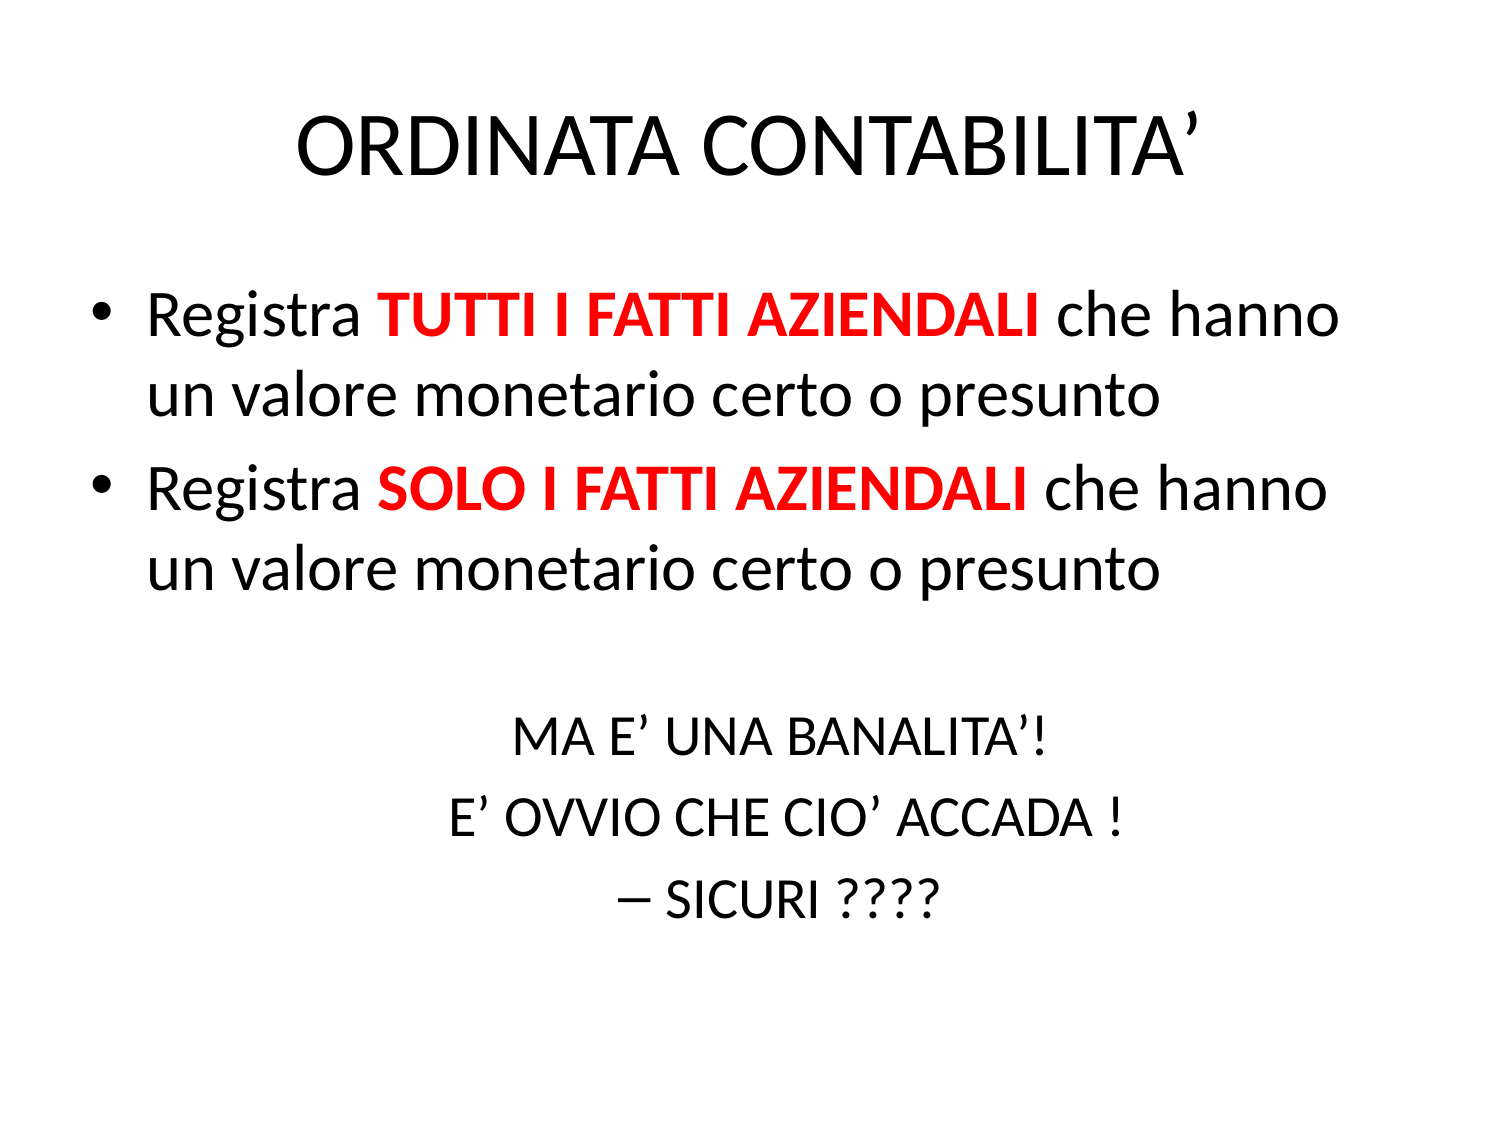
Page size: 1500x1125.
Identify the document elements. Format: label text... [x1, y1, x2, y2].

title ORDINATA CONTABILITA’ [75, 45, 1425, 233]
list Registra TUTTI I FATTI AZIENDALI che hanno un valore monetario certo o presunto Registra SOLO I FATTI AZIENDALI che hanno un valore monetario certo o presunto MA E’ UNA BANALITA’! E’ OVVIO CHE CIO’ ACCADA ! SICURI ???? [75, 262, 1425, 1005]
